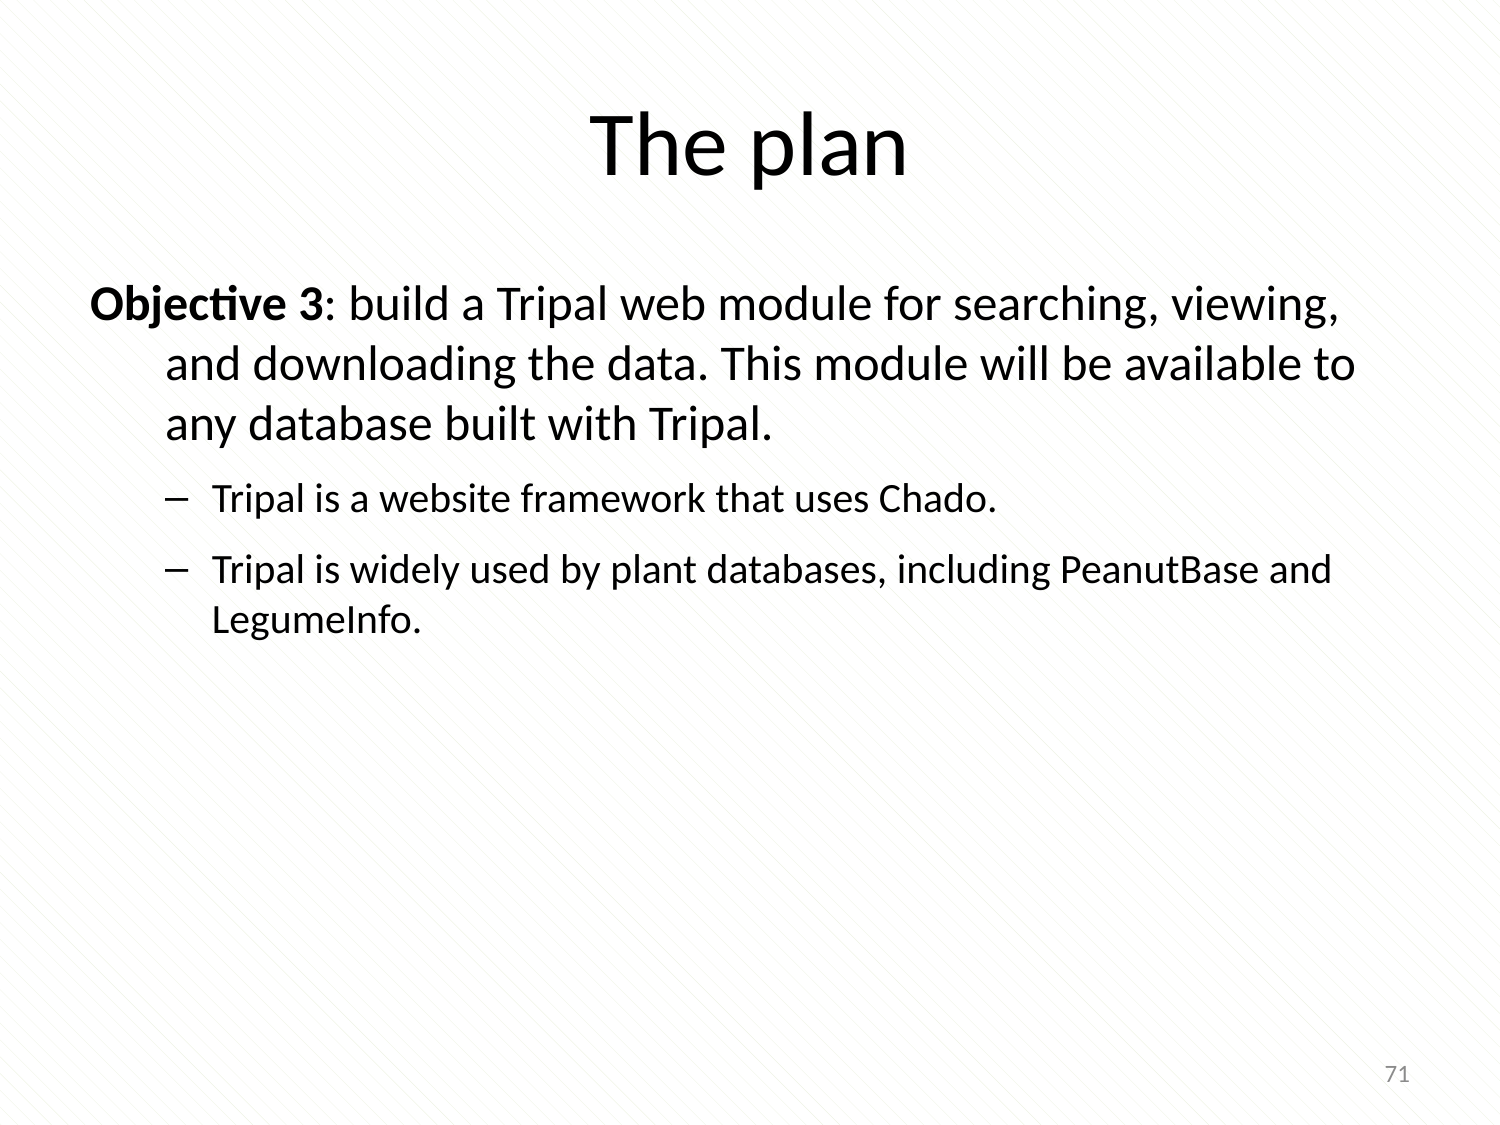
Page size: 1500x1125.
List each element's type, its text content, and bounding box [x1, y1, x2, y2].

list Objective 3: build a Tripal web module for searching, viewing, and downloading the data. This module will be available to any database built with Tripal. Tripal is a website framework that uses Chado. Tripal is widely used by plant databases, including PeanutBase and LegumeInfo. [75, 262, 1425, 1005]
title The plan [75, 45, 1425, 233]
slide_number 71 [1074, 1042, 1425, 1103]
